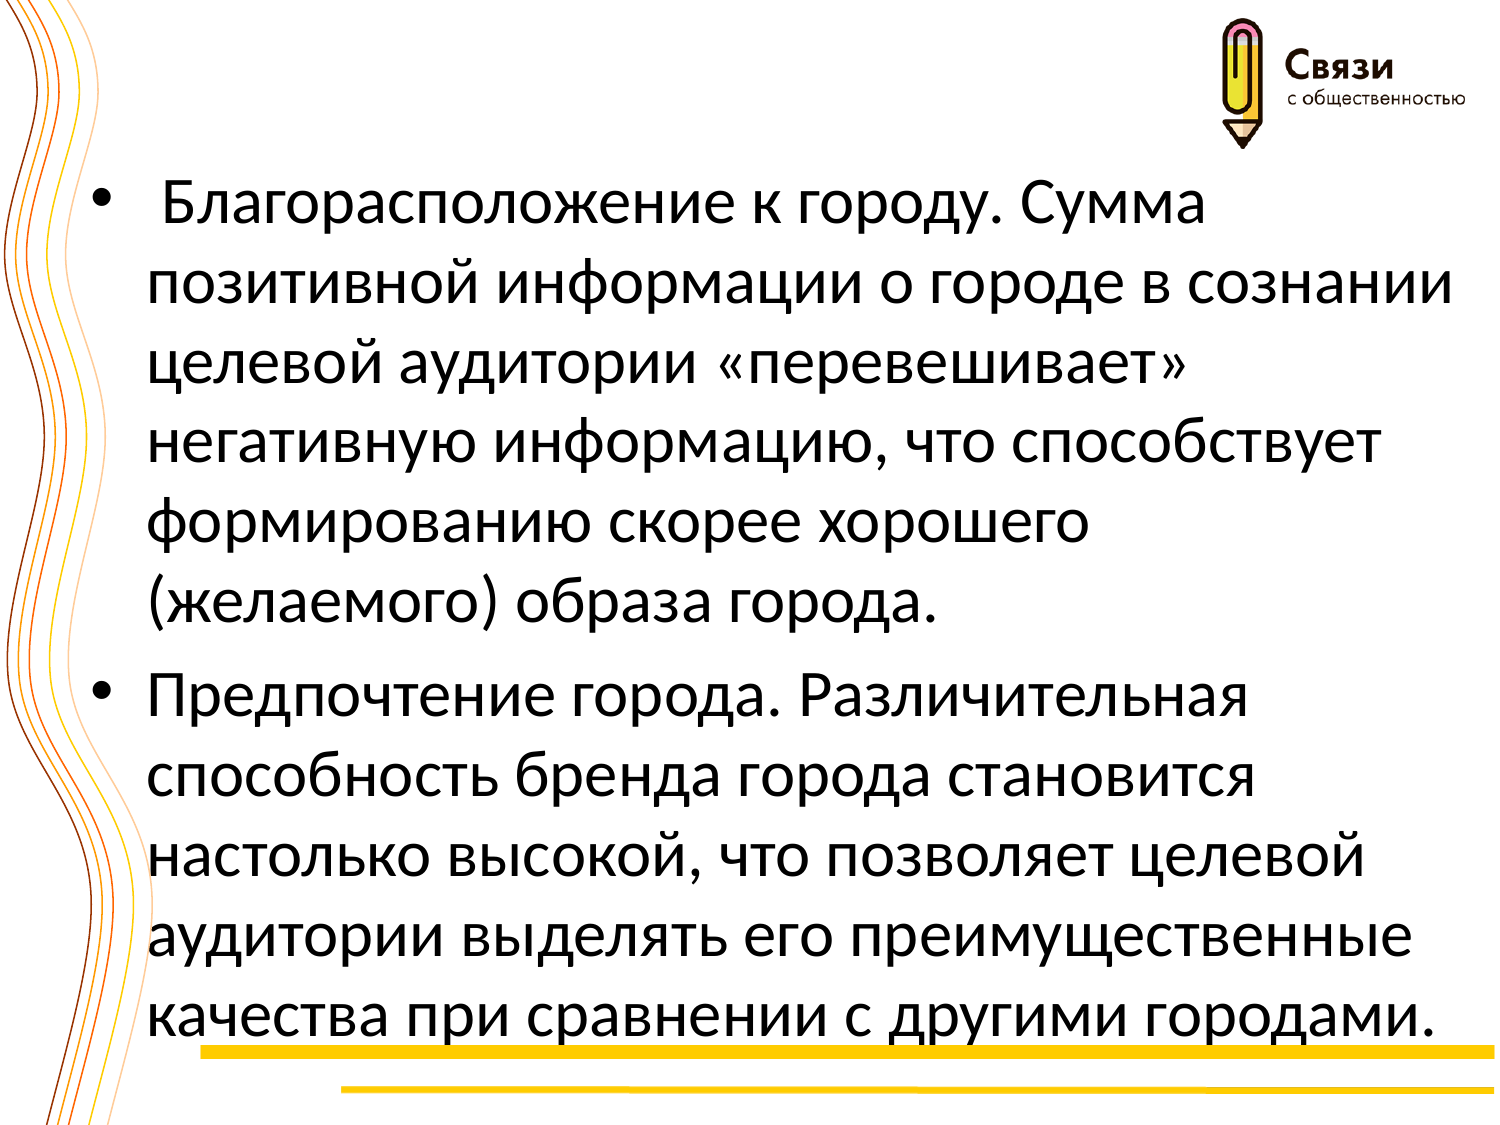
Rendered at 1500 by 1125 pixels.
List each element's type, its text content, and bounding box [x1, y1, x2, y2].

picture [199, 1045, 1495, 1059]
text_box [4, 0, 207, 1125]
picture [339, 1086, 1495, 1095]
picture [1222, 18, 1472, 150]
list Благорасположение к городу. Сумма позитивной информации о городе в сознании целевой аудитории «перевешивает» негативную информацию, что способствует формированию скорее хорошего (желаемого) образа города. Предпочтение города. Различительная способность бренда города становится настолько высокой, что позволяет целевой аудитории выделять его преимущественные качества при сравнении с другими городами. [213, 148, 1472, 1005]
